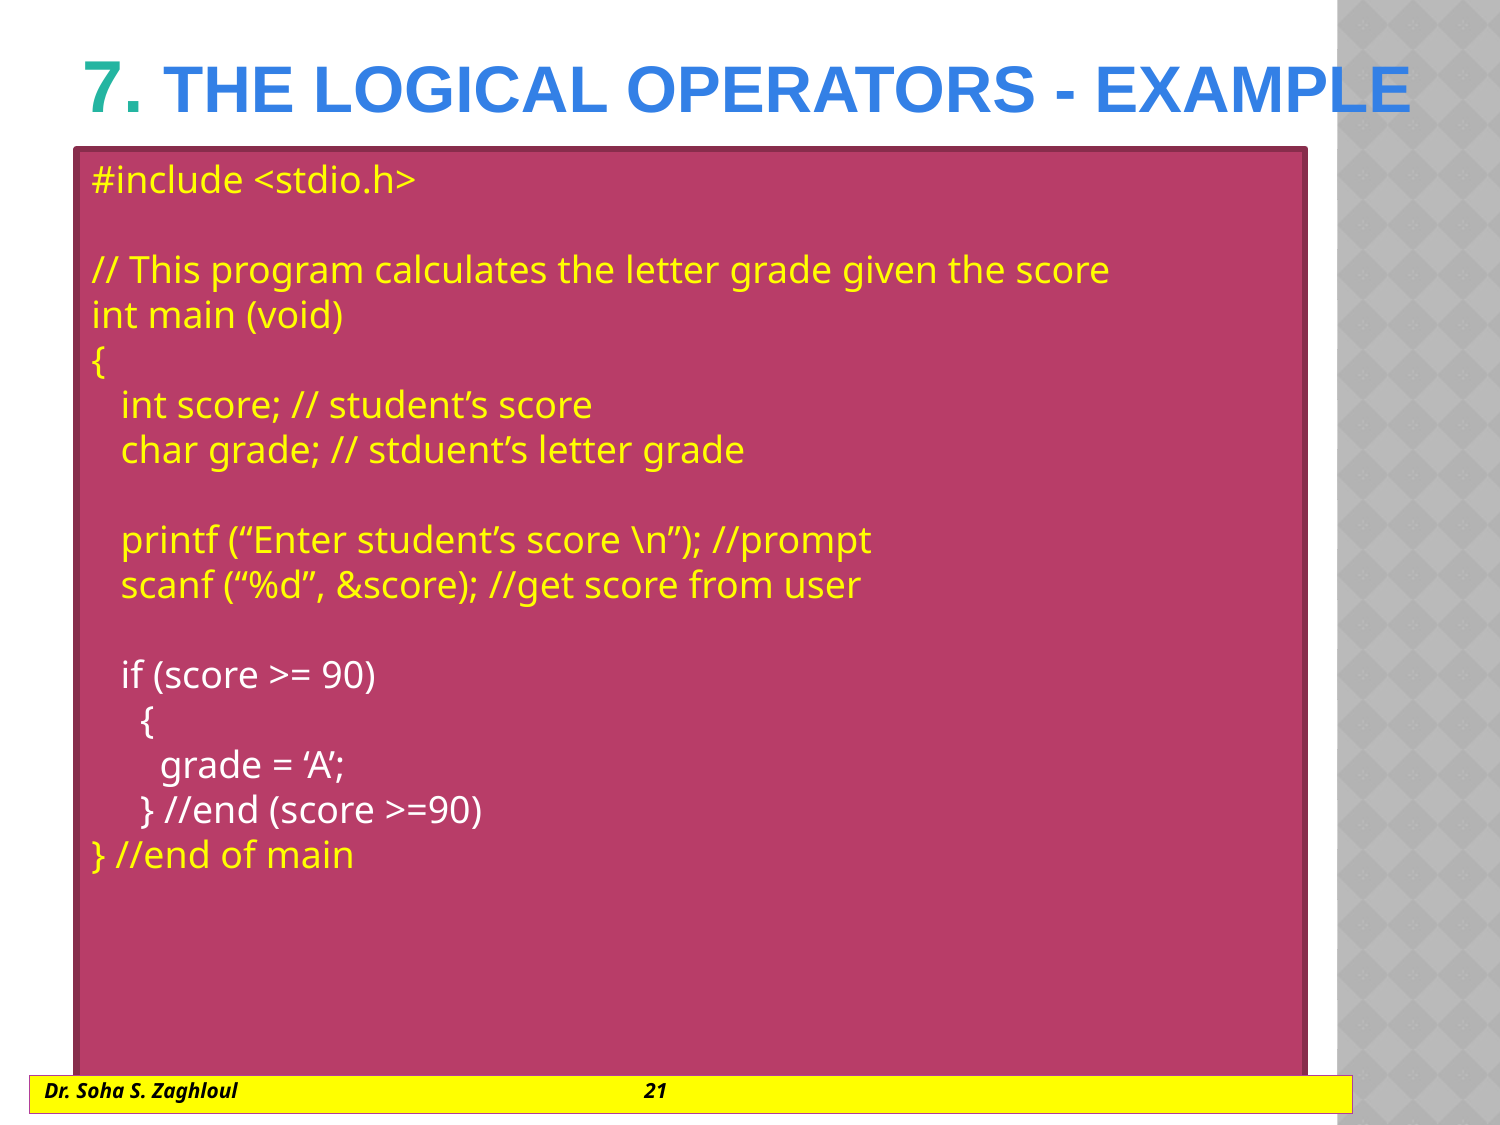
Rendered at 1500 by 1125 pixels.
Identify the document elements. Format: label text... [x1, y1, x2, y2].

text_box Dr. Soha S. Zaghloul 21 [29, 1075, 1353, 1114]
text_box #include <stdio.h> // This program calculates the letter grade given the score int main (void) { int score; // student’s score char grade; // stduent’s letter grade printf (“Enter student’s score \n”); //prompt scanf (“%d”, &score); //get score from user if (score >= 90) { grade = ‘A’; } //end (score >=90) } //end of main [73, 146, 1308, 1075]
title 7. The logical operators - example [75, 30, 1459, 128]
